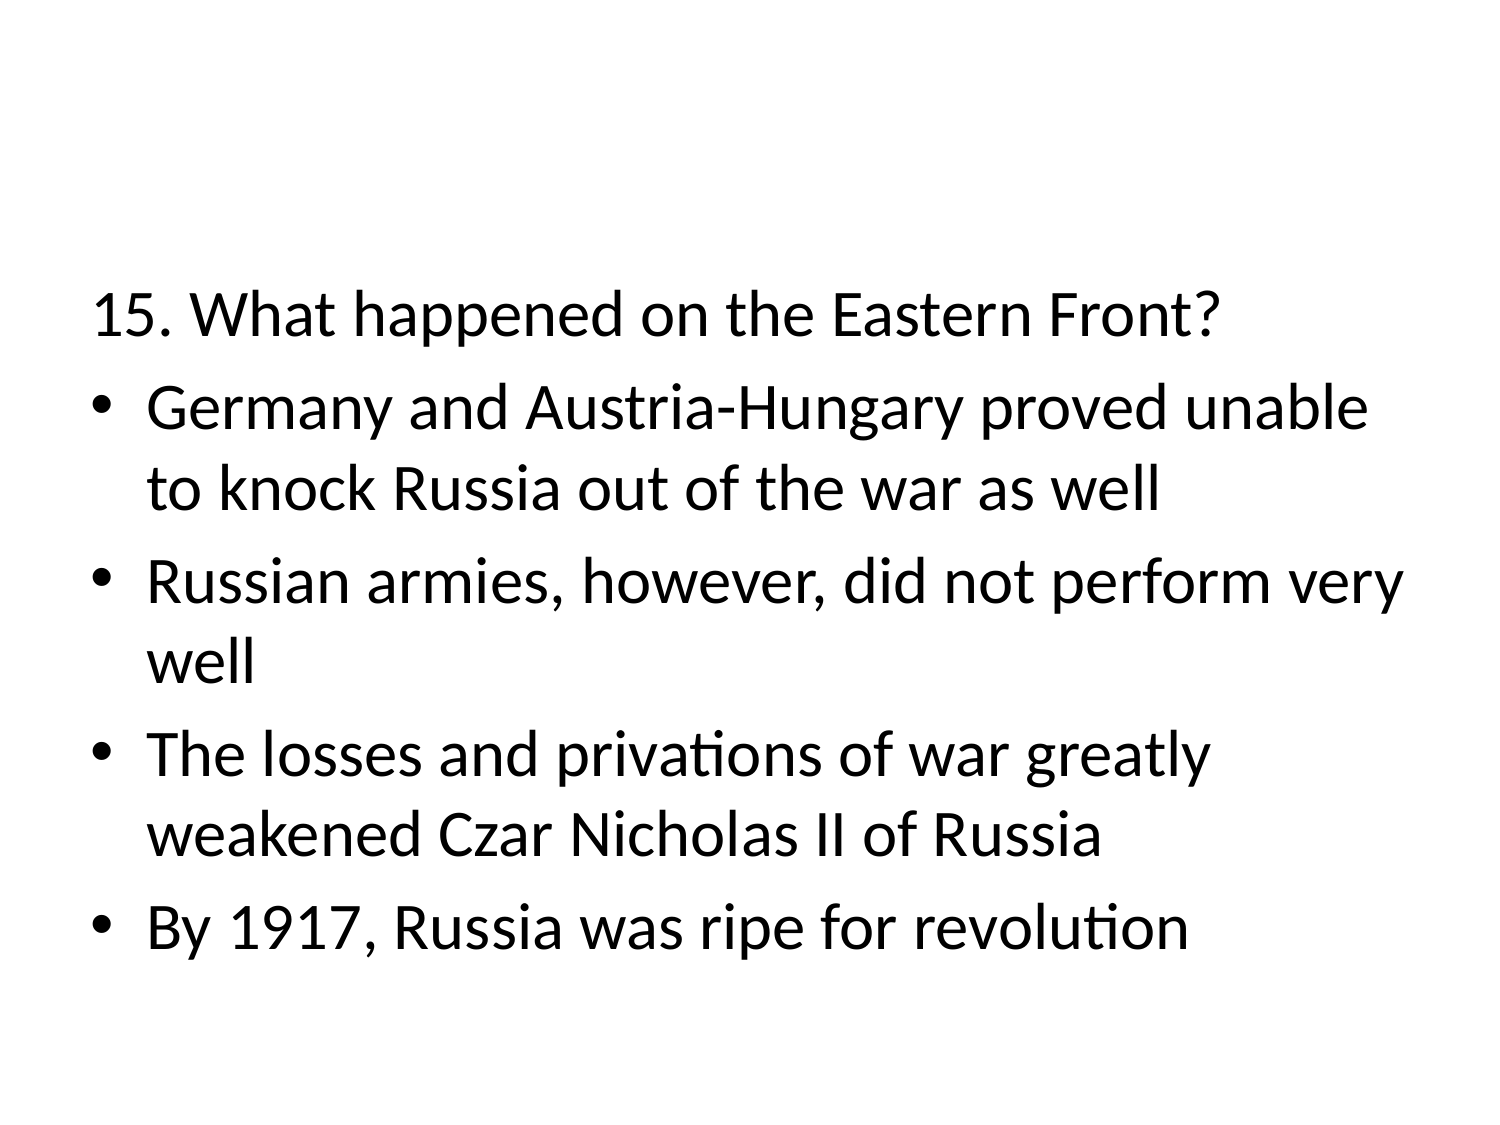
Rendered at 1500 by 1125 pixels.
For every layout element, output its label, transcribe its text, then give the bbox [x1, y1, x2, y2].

list 15. What happened on the Eastern Front? Germany and Austria-Hungary proved unable to knock Russia out of the war as well Russian armies, however, did not perform very well The losses and privations of war greatly weakened Czar Nicholas II of Russia By 1917, Russia was ripe for revolution [75, 262, 1425, 1005]
